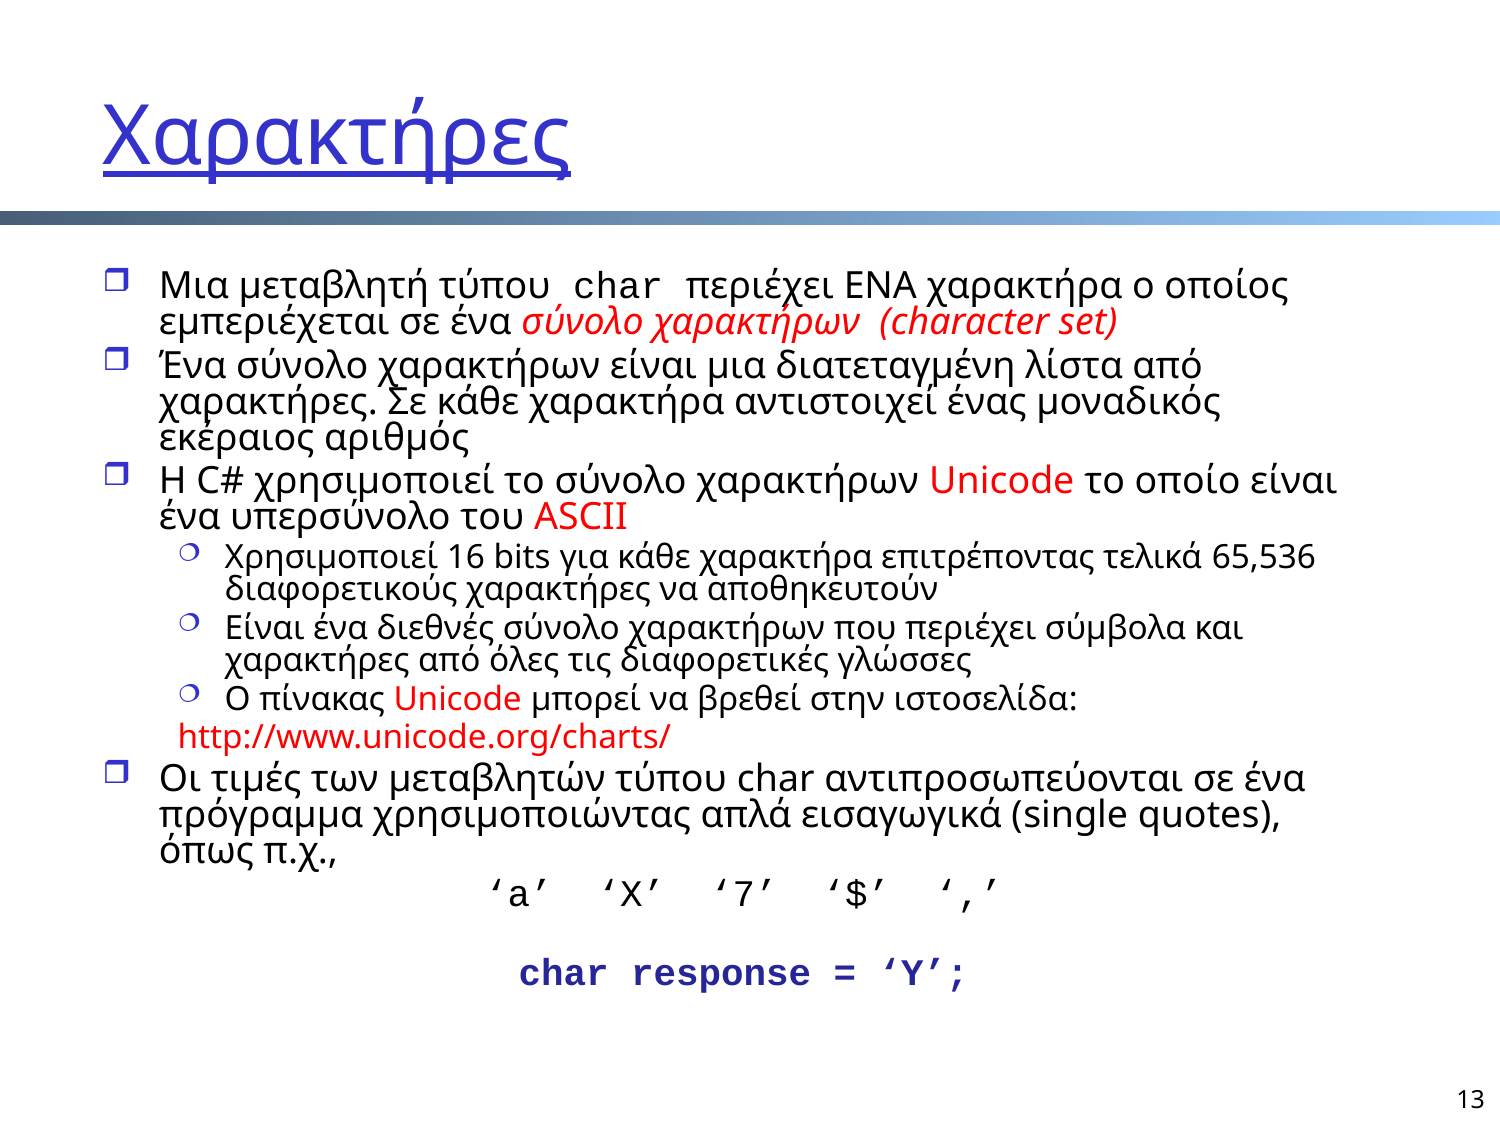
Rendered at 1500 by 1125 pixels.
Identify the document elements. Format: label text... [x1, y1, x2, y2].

list Μια μεταβλητή τύπου char περιέχει ΕΝΑ χαρακτήρα ο οποίος εμπεριέχεται σε ένα σύνολο χαρακτήρων (character set) Ένα σύνολο χαρακτήρων είναι μια διατεταγμένη λίστα από χαρακτήρες. Σε κάθε χαρακτήρα αντιστοιχεί ένας μοναδικός εκέραιος αριθμός Η C# χρησιμοποιεί το σύνολο χαρακτήρων Unicode το οποίο είναι ένα υπερσύνολο του ASCII Χρησιμοποιεί 16 bits για κάθε χαρακτήρα επιτρέποντας τελικά 65,536 διαφορετικούς χαρακτήρες να αποθηκευτούν Είναι ένα διεθνές σύνολο χαρακτήρων που περιέχει σύμβολα και χαρακτήρες από όλες τις διαφορετικές γλώσσες Ο πίνακας Unicode μπορεί να βρεθεί στην ιστοσελίδα: http://www.unicode.org/charts/ Οι τιμές των μεταβλητών τύπου char αντιπροσωπεύονται σε ένα πρόγραμμα χρησιμοποιώντας απλά εισαγωγικά (single quotes), όπως π.χ., ‘a’ ‘X’ ‘7’ ‘$’ ‘,’ char response = ‘Y’; [87, 262, 1400, 1025]
title Χαρακτήρες [87, 37, 1363, 225]
slide_number 13 [1150, 1049, 1500, 1125]
